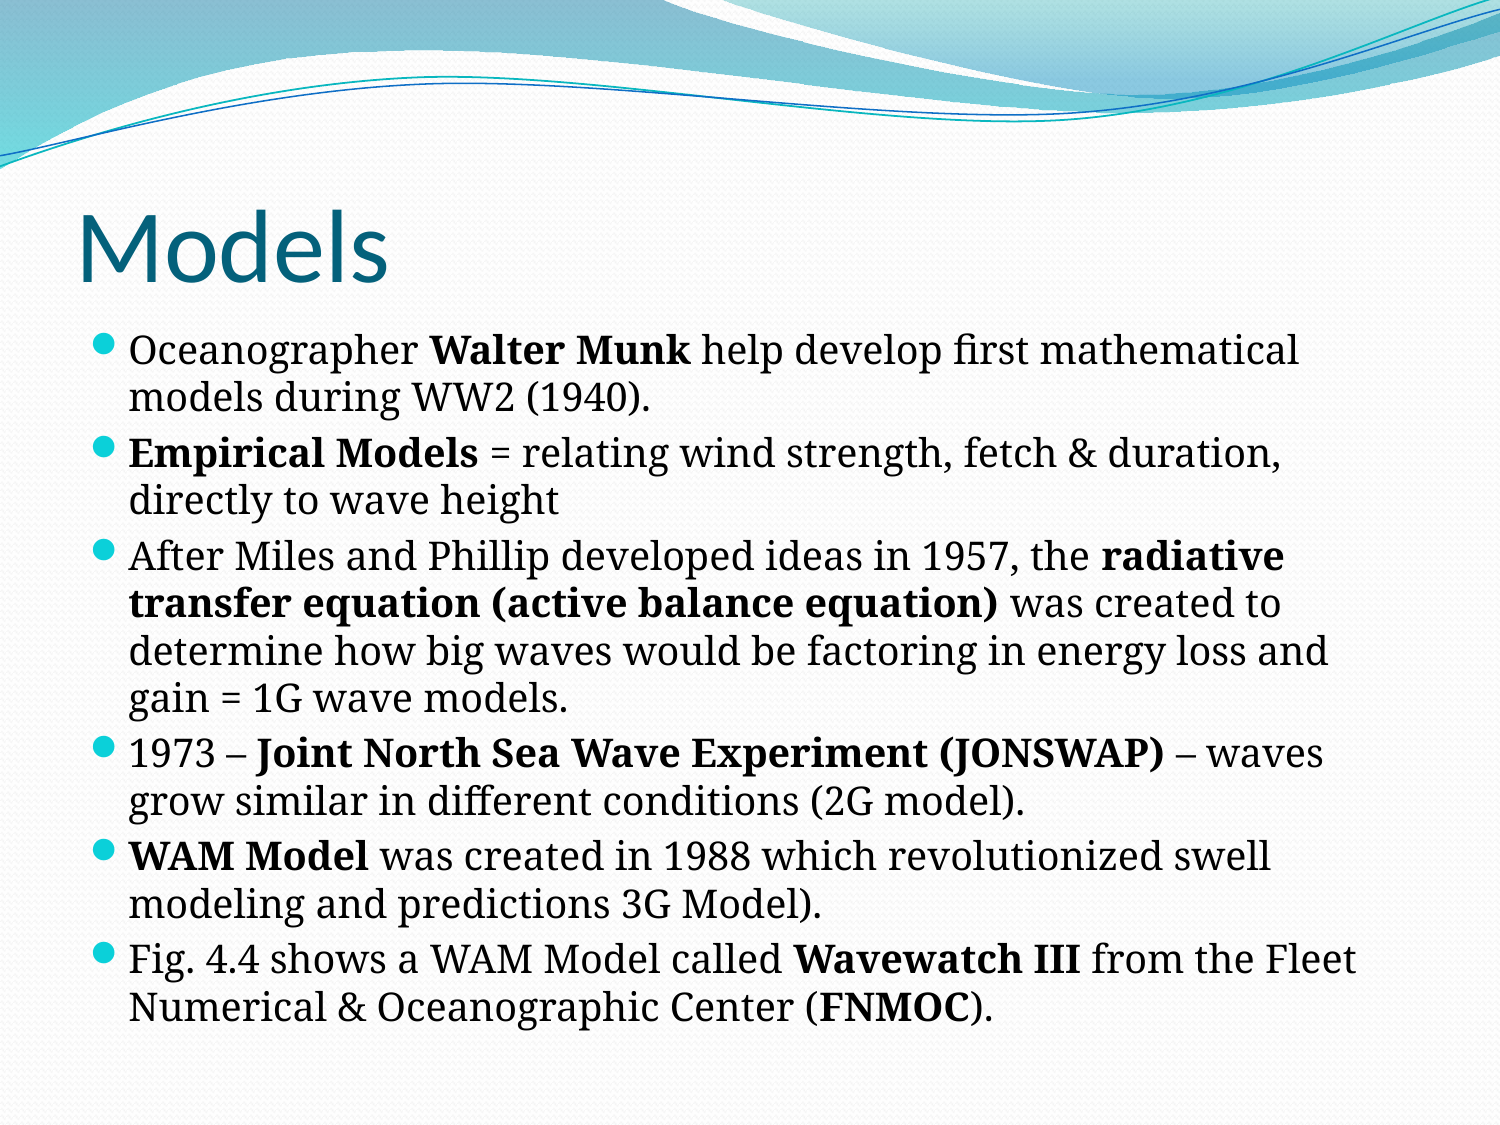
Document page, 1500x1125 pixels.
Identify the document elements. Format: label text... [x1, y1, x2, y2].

title Models [75, 115, 1425, 303]
list Oceanographer Walter Munk help develop first mathematical models during WW2 (1940). Empirical Models = relating wind strength, fetch & duration, directly to wave height After Miles and Phillip developed ideas in 1957, the radiative transfer equation (active balance equation) was created to determine how big waves would be factoring in energy loss and gain = 1G wave models. 1973 – Joint North Sea Wave Experiment (JONSWAP) – waves grow similar in different conditions (2G model). WAM Model was created in 1988 which revolutionized swell modeling and predictions 3G Model). Fig. 4.4 shows a WAM Model called Wavewatch III from the Fleet Numerical & Oceanographic Center (FNMOC). [75, 317, 1425, 1038]
